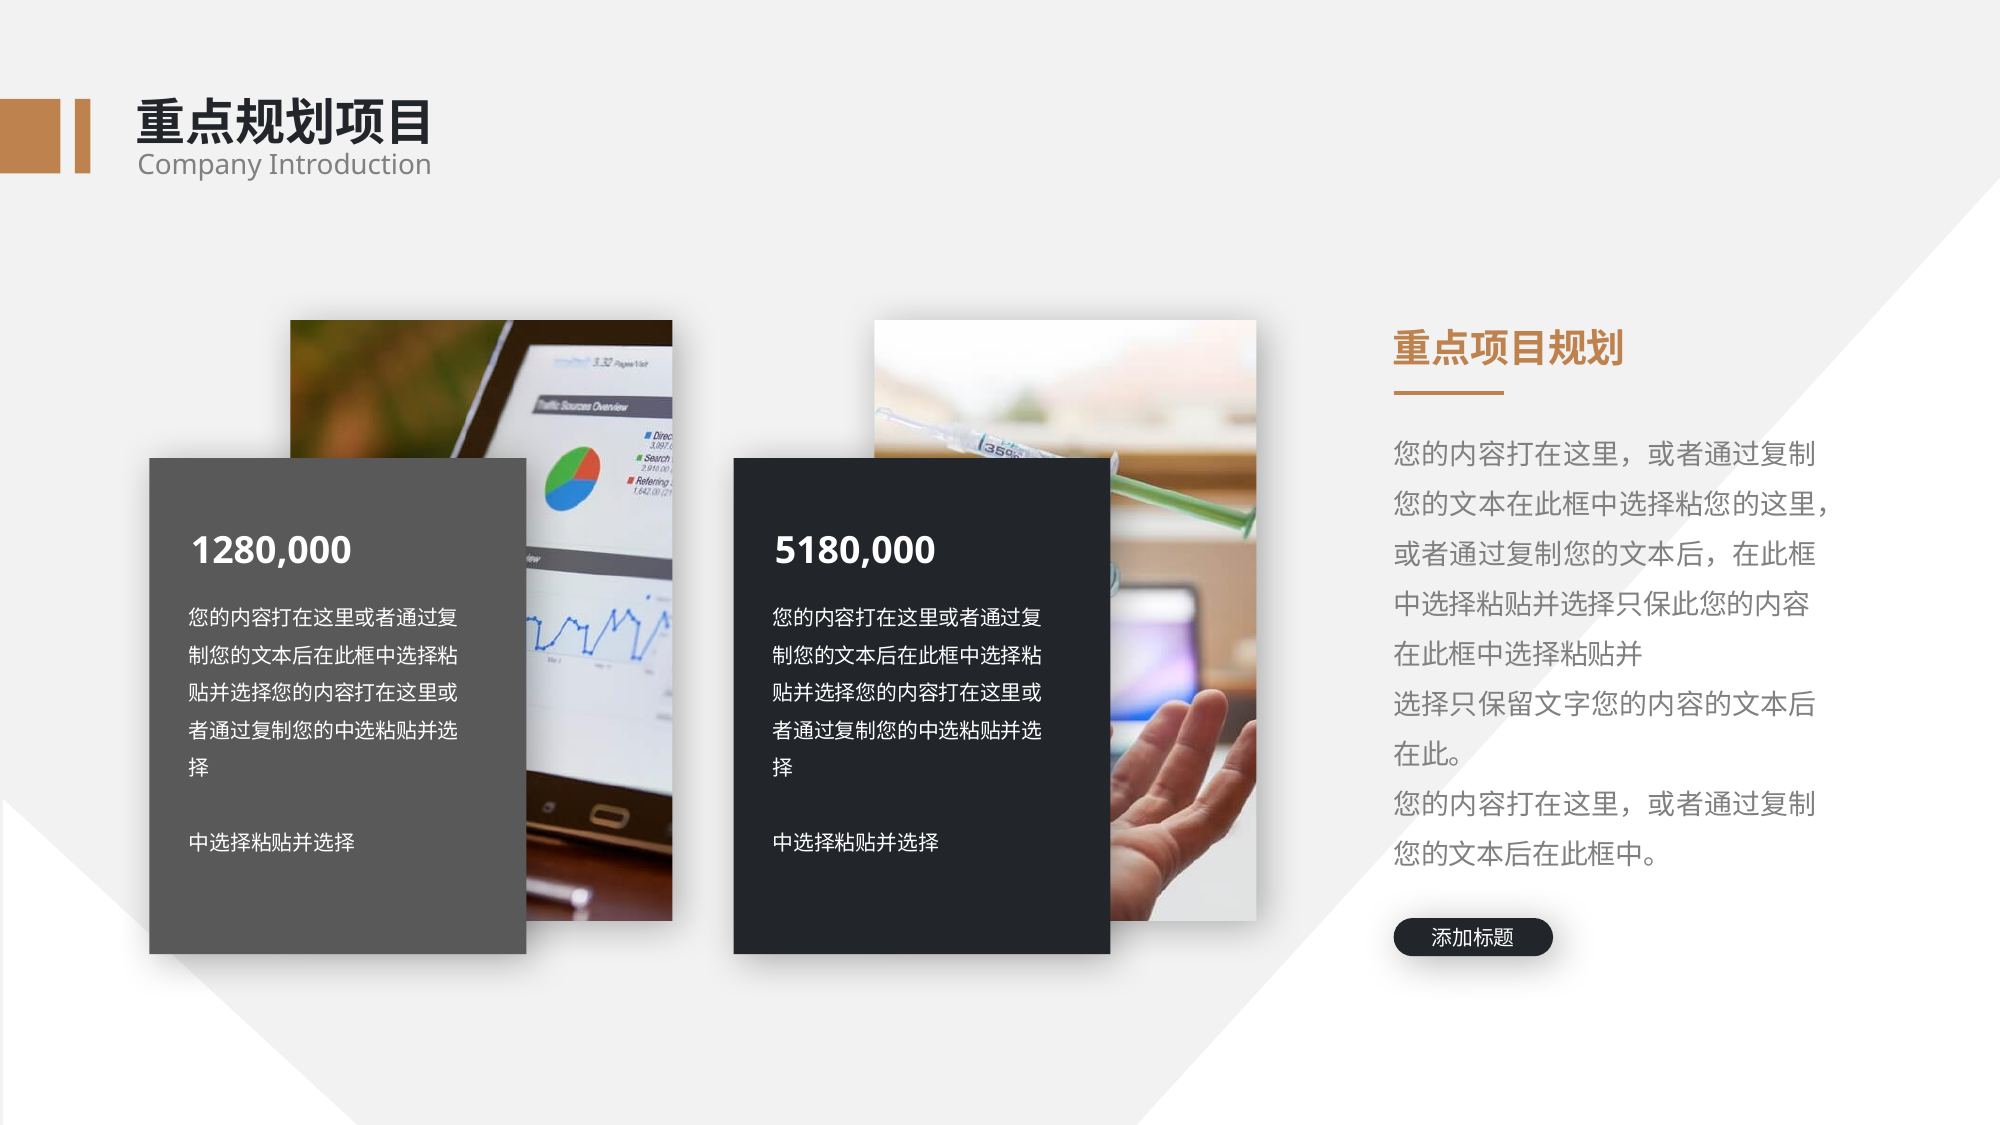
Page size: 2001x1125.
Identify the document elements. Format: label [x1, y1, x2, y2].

text_box [119, 83, 643, 189]
text_box [1135, 176, 2000, 1125]
text_box [733, 458, 1111, 955]
text_box [1, 796, 359, 1125]
text_box [873, 319, 1257, 922]
text_box [1377, 302, 1818, 957]
text_box [149, 458, 527, 955]
text_box [289, 319, 673, 922]
